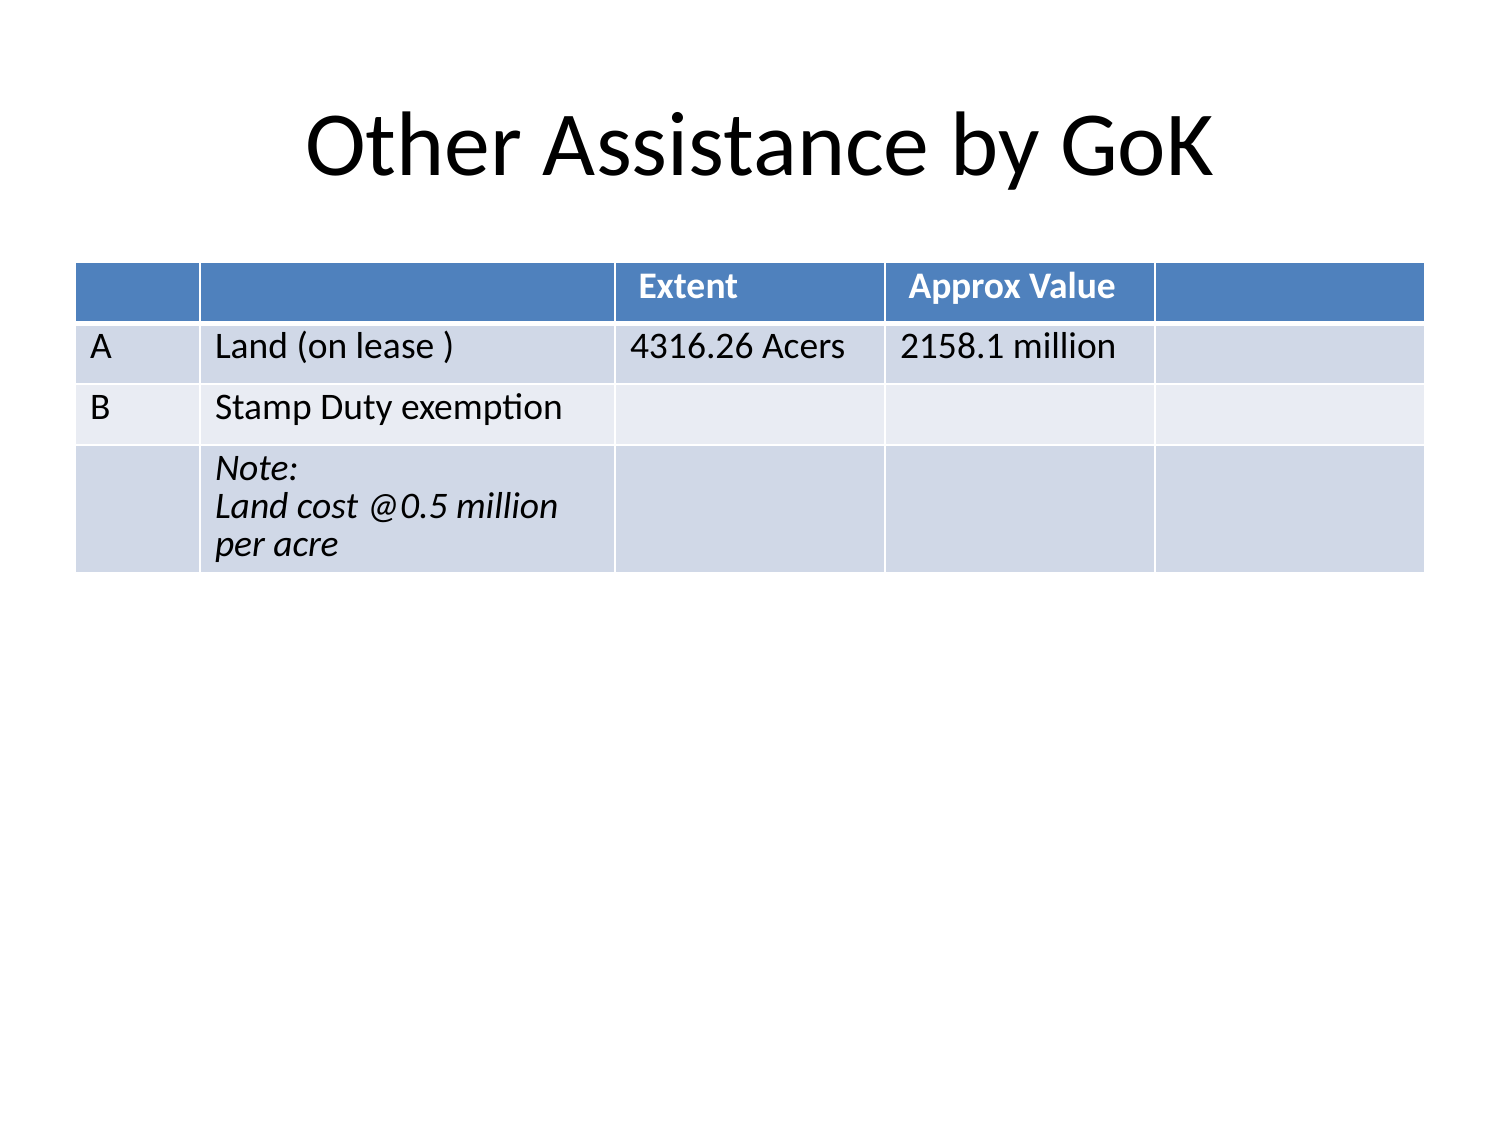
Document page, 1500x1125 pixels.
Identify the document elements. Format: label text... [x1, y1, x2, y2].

table_cell [886, 385, 1154, 444]
table_header [1156, 263, 1424, 321]
table_cell 2158.1 million [886, 326, 1154, 383]
table_cell [76, 446, 199, 572]
table_cell [616, 446, 884, 572]
table_cell Note: Land cost @0.5 million per acre [201, 446, 614, 572]
table_cell [1156, 326, 1424, 383]
table_cell Stamp Duty exemption [201, 385, 614, 444]
table_cell [886, 446, 1154, 572]
table_header [201, 263, 614, 321]
table_cell [1156, 446, 1424, 572]
table_cell Land (on lease ) [201, 326, 614, 383]
table_cell B [76, 385, 199, 444]
table_header Approx Value [886, 263, 1154, 321]
table_cell A [76, 326, 199, 383]
title Other Assistance by GoK [75, 45, 1425, 233]
table_cell [1156, 385, 1424, 444]
table_cell [616, 385, 884, 444]
table_header [76, 263, 199, 321]
table_header Extent [616, 263, 884, 321]
table_cell 4316.26 Acers [616, 326, 884, 383]
